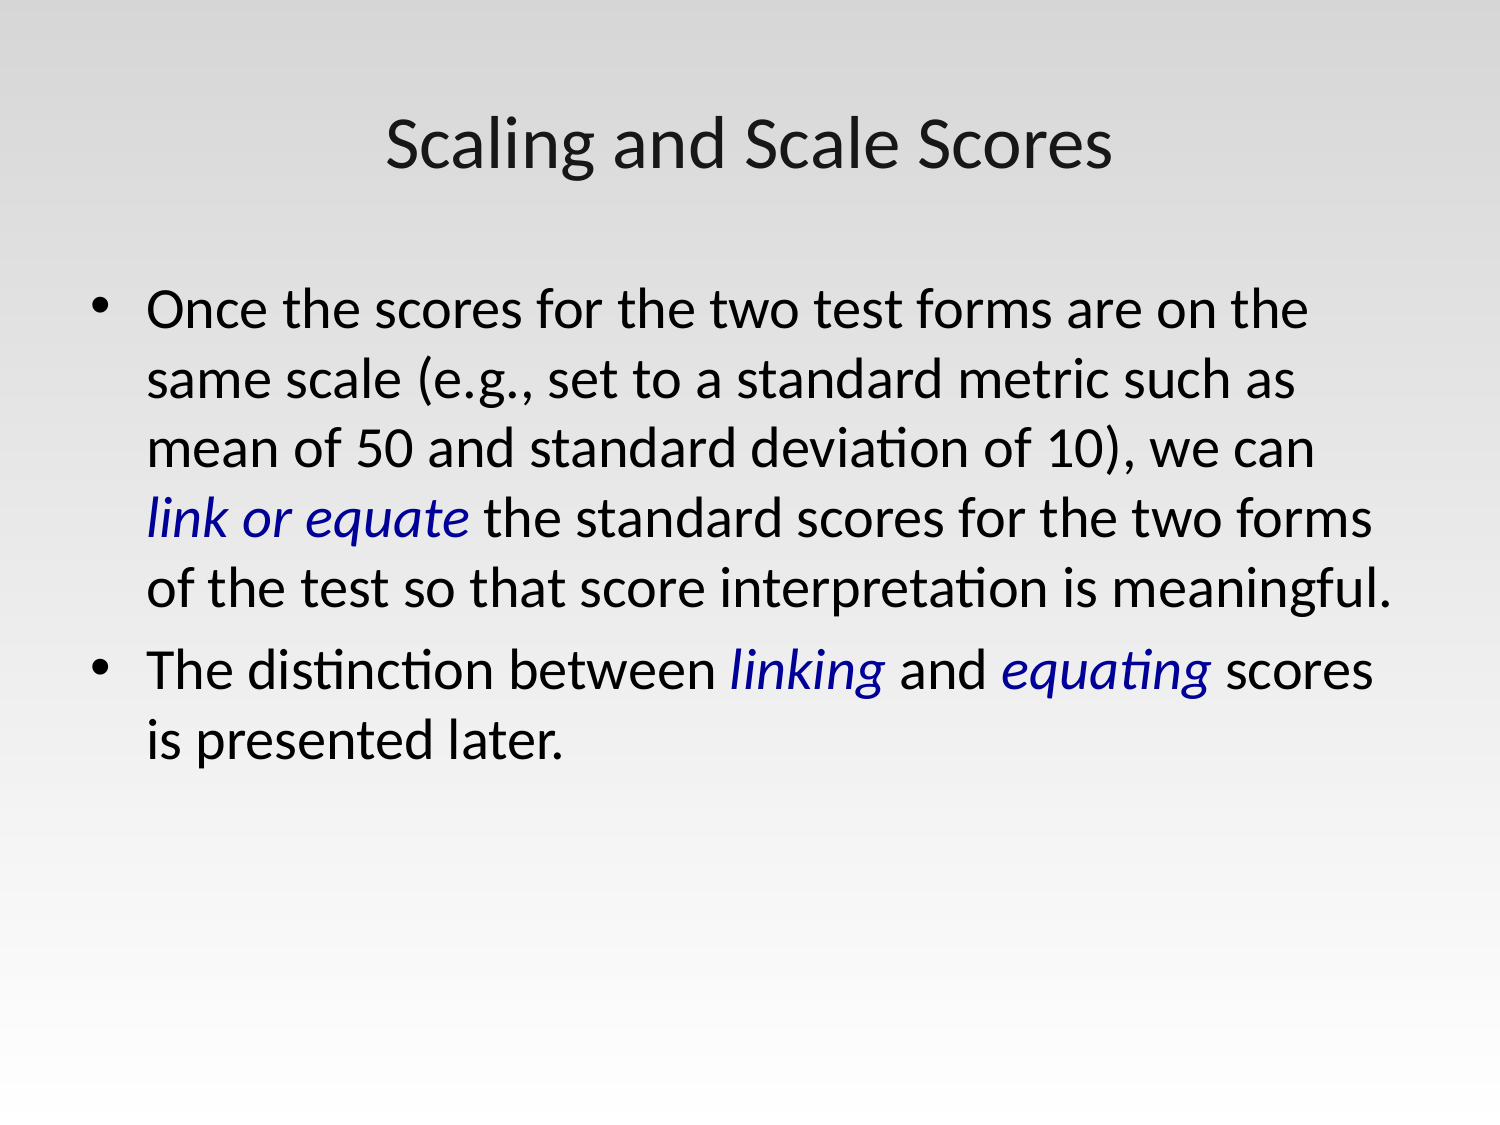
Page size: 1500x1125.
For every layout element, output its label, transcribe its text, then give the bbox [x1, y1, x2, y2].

title Scaling and Scale Scores [37, 45, 1463, 233]
list Once the scores for the two test forms are on the same scale (e.g., set to a standard metric such as mean of 50 and standard deviation of 10), we can link or equate the standard scores for the two forms of the test so that score interpretation is meaningful. The distinction between linking and equating scores is presented later. [75, 262, 1425, 1005]
